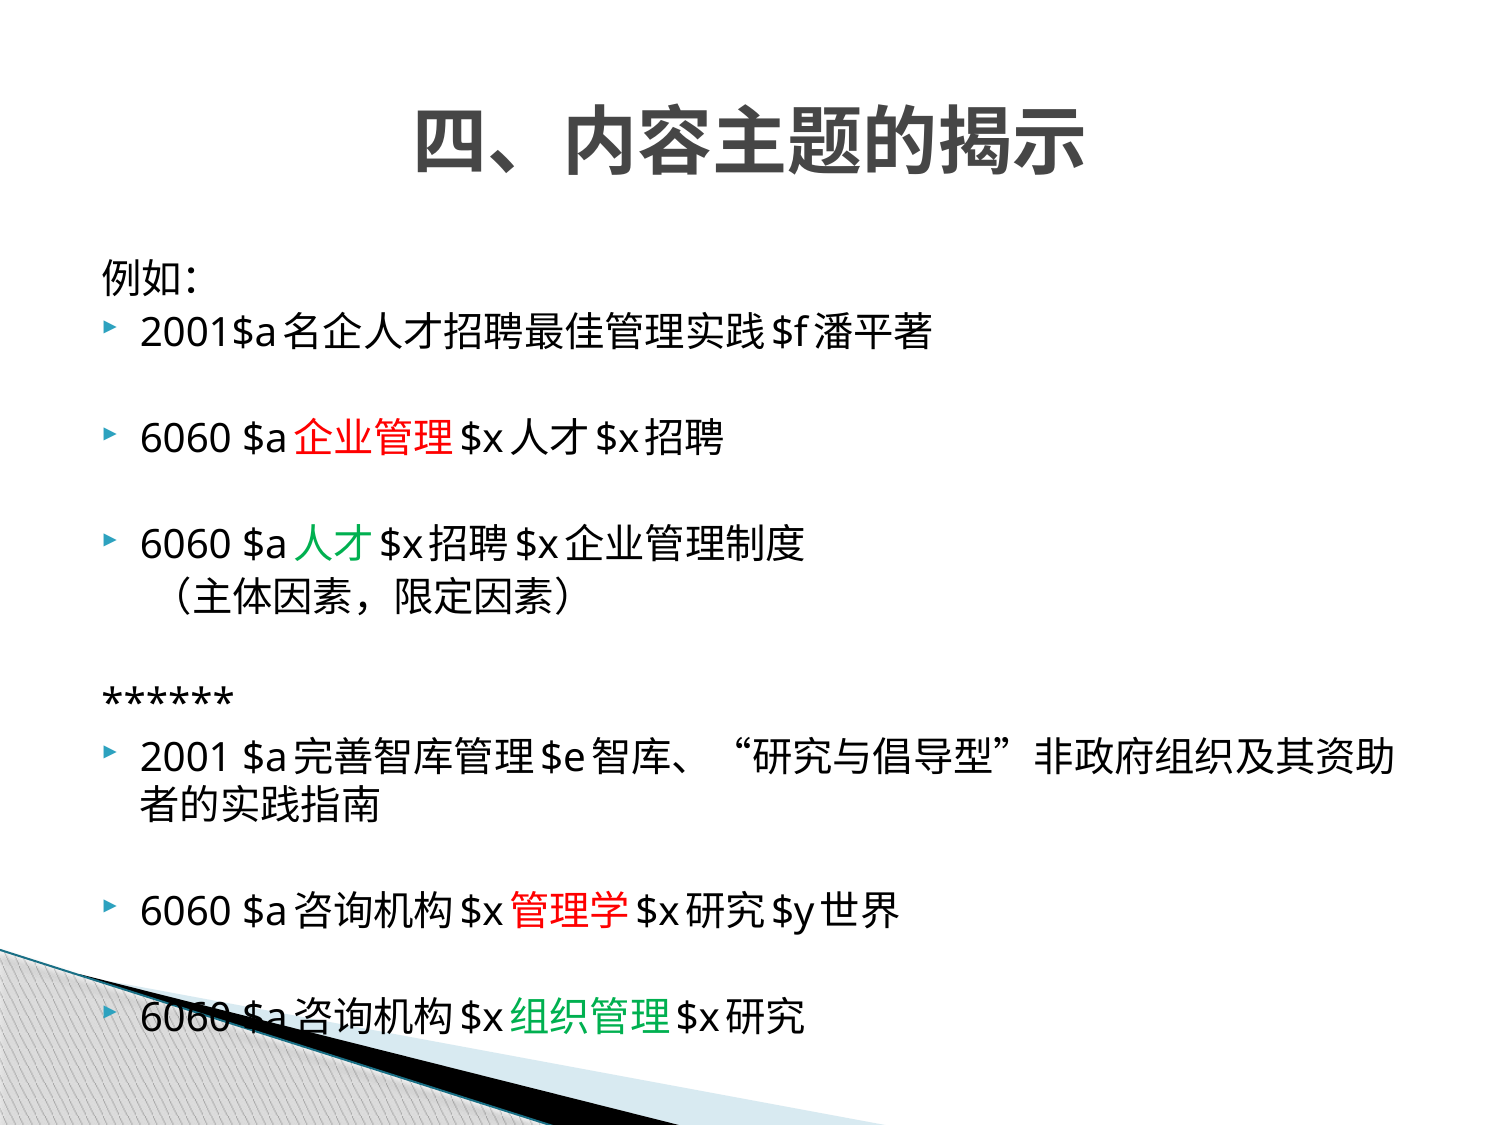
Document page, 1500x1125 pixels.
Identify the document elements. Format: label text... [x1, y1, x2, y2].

list 例如： 2001$a名企人才招聘最佳管理实践$f潘平著 6060 $a企业管理$x人才$x招聘 6060 $a人才$x招聘$x企业管理制度 （主体因素，限定因素） ****** 2001 $a完善智库管理$e智库、“研究与倡导型”非政府组织及其资助者的实践指南 6060 $a咨询机构$x管理学$x研究$y世界 6060 $a咨询机构$x组织管理$x研究 [70, 246, 1421, 1055]
title 四、内容主题的揭示 [75, 45, 1425, 233]
